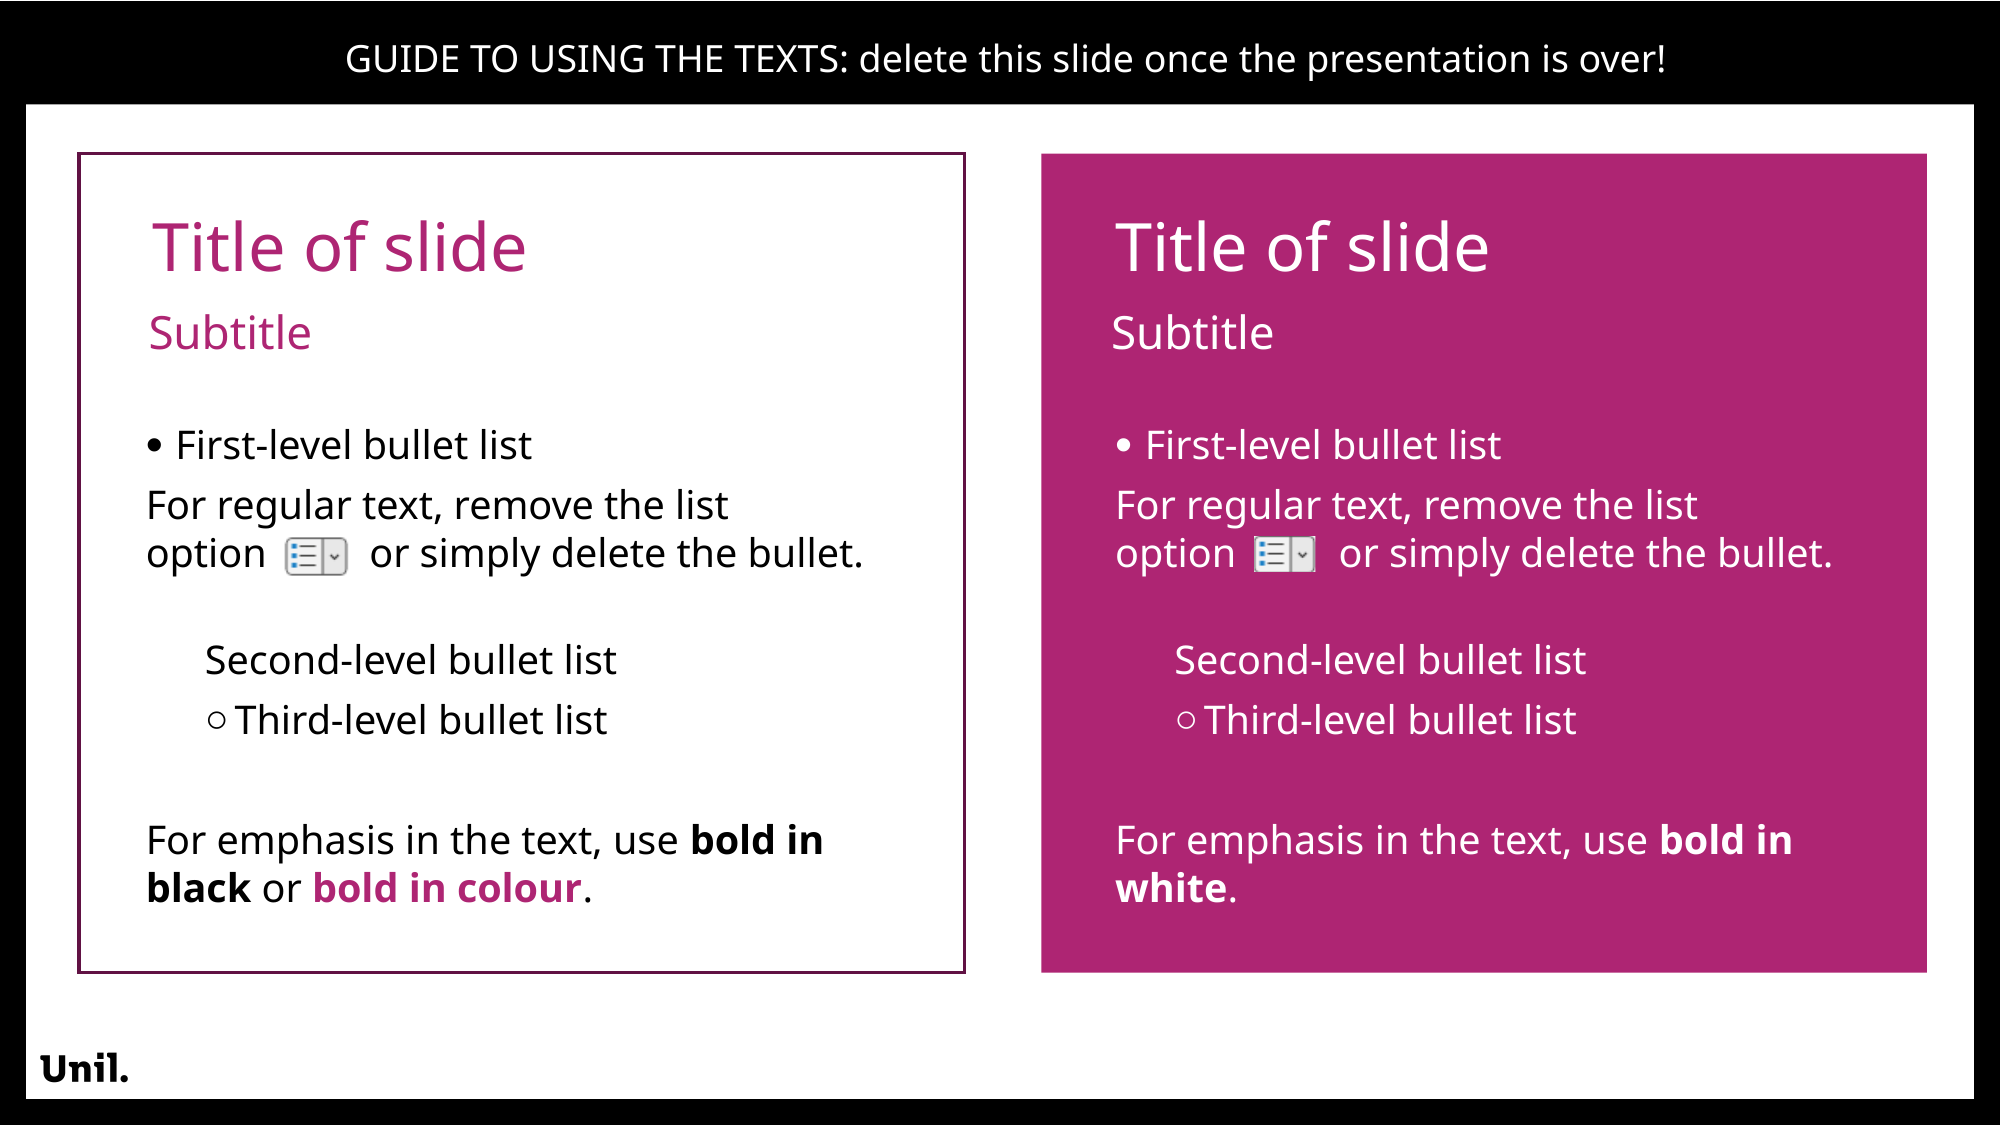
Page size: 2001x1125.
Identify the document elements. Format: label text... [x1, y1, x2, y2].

text_box Title of slide [1115, 214, 1732, 309]
text_box [12, 12, 1989, 1114]
text_box [1040, 152, 1928, 974]
text_box [77, 152, 966, 974]
picture [274, 524, 354, 587]
picture [1253, 535, 1316, 572]
text_box GUIDE TO USING THE TEXTS: delete this slide once the presentation is over! [25, 11, 1988, 105]
text_box First-level bullet list For regular text, remove the list option or simply delete the bullet. Second-level bullet list Third-level bullet list For emphasis in the text, use bold in white. [1100, 412, 1922, 970]
text_box Subtitle [1111, 309, 1794, 363]
